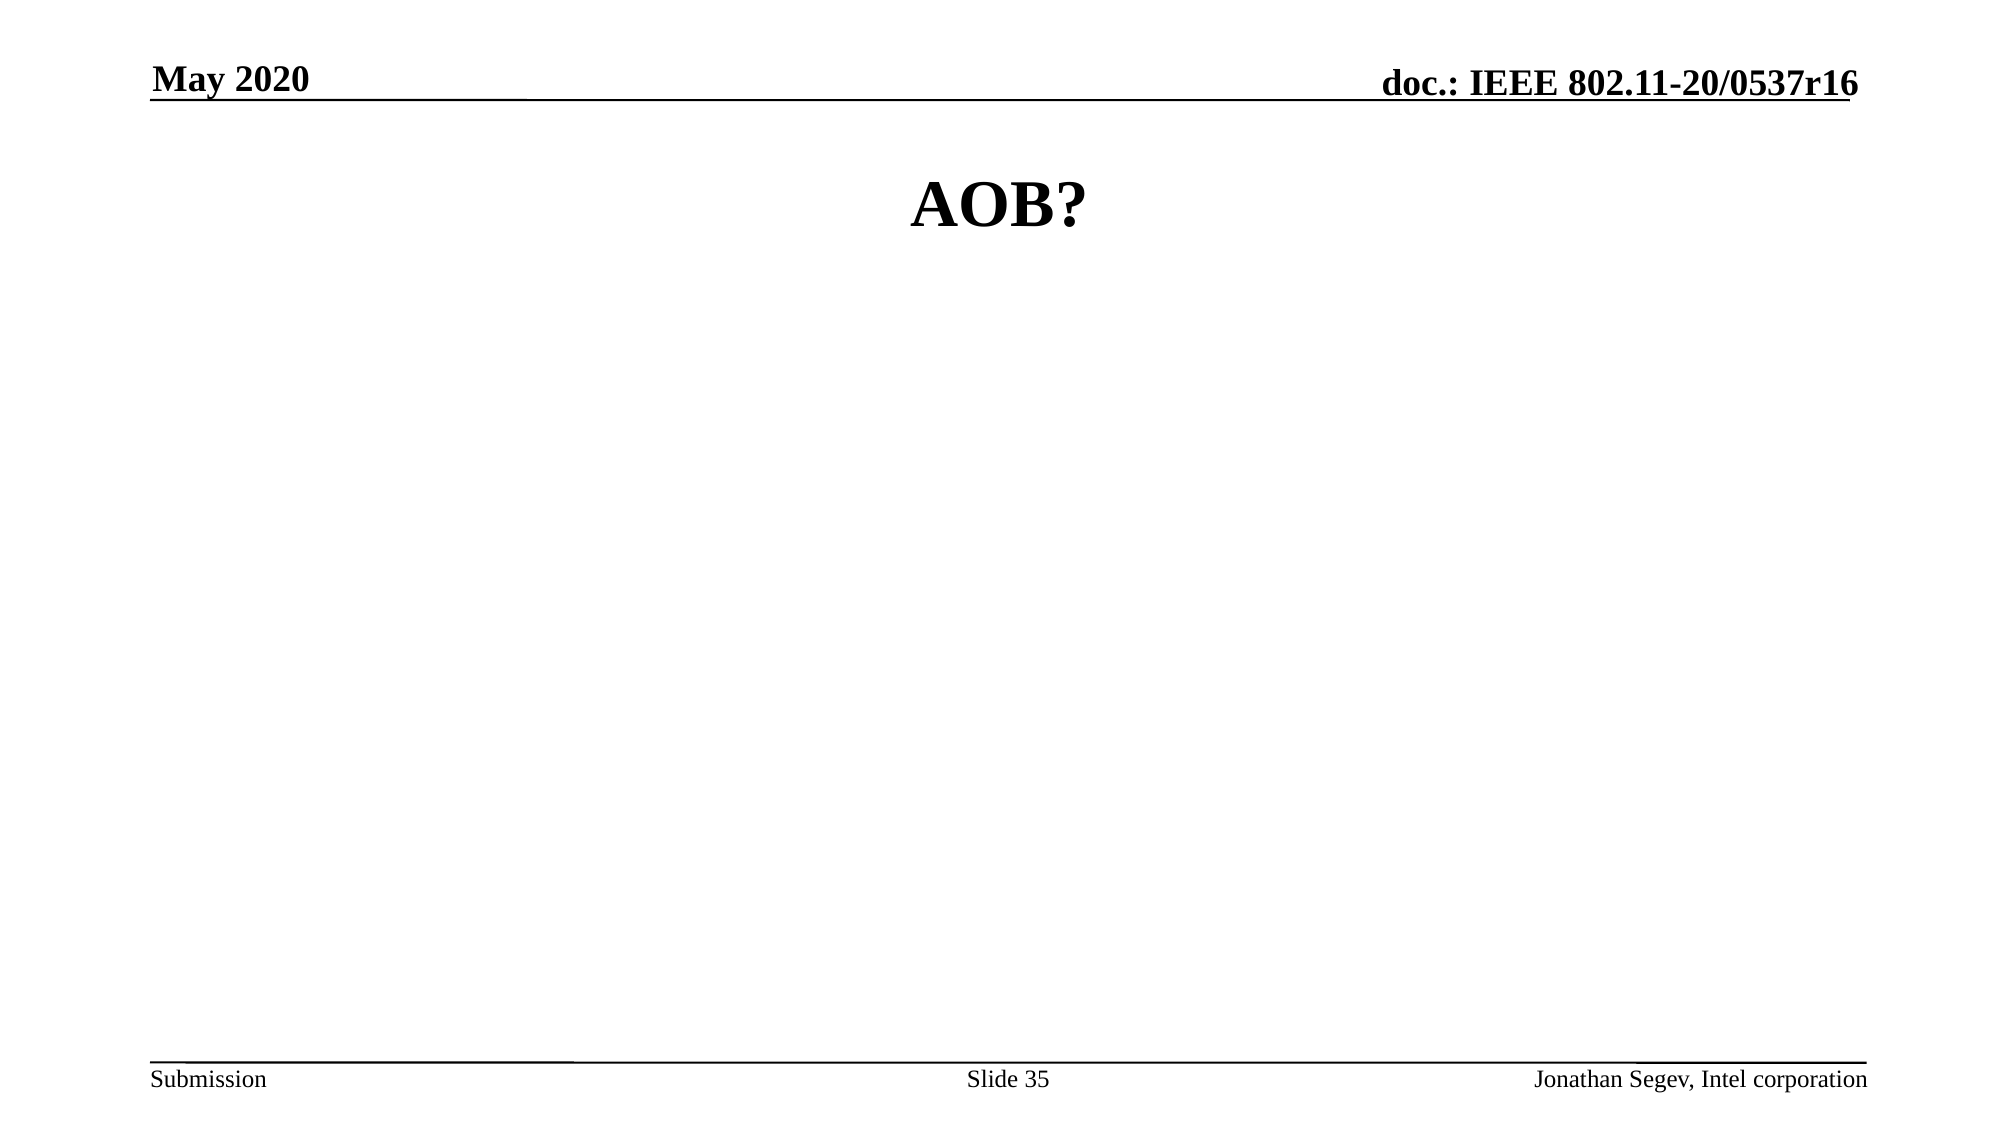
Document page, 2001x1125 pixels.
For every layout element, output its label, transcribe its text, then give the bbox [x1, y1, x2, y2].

title AOB? [149, 112, 1850, 288]
slide_number Slide 35 [950, 1061, 1067, 1123]
footer Jonathan Segev, Intel corporation [1171, 1061, 1869, 1093]
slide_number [152, 54, 563, 100]
